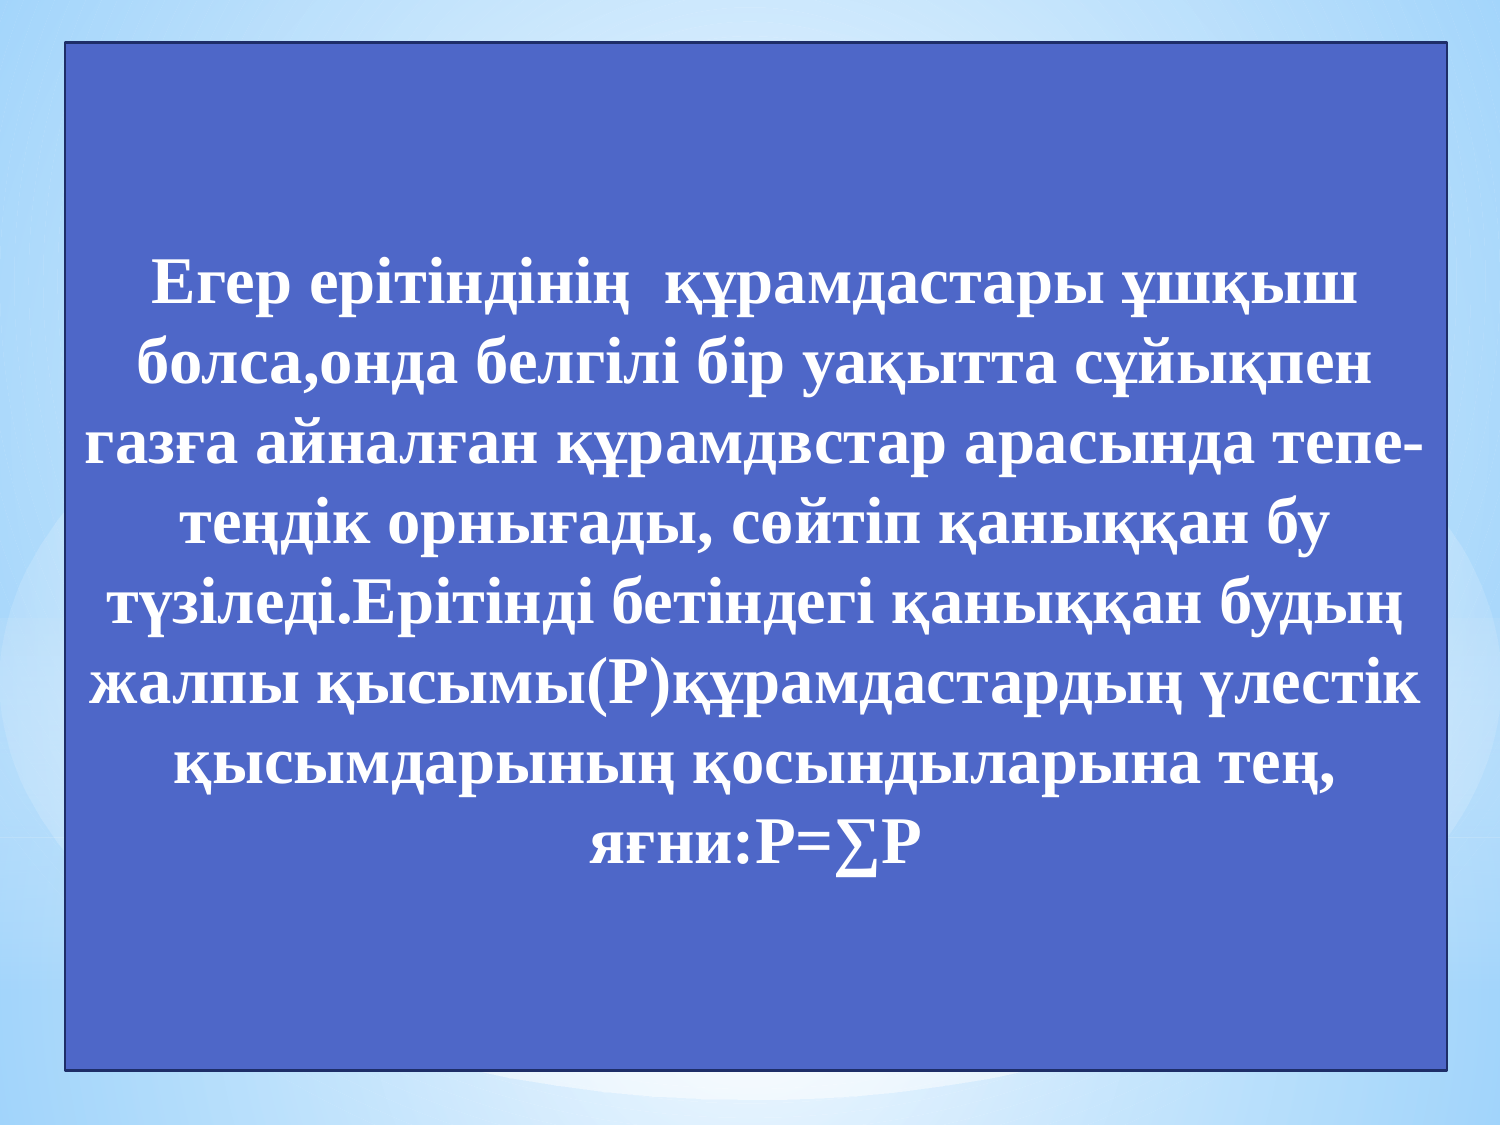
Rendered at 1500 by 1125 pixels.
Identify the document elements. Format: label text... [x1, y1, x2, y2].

text_box Егер ерітіндінің құрамдастары ұшқыш болса,онда белгілі бір уақытта сұйықпен газға айналған құрамдвстар арасында тепе-теңдік орнығады, сөйтіп қаныққан бу түзіледі.Ерітінді бетіндегі қаныққан будың жалпы қысымы(P)құрамдастардың үлестік қысымдарының қосындыларына тең, яғни:P=∑P [64, 41, 1448, 1072]
